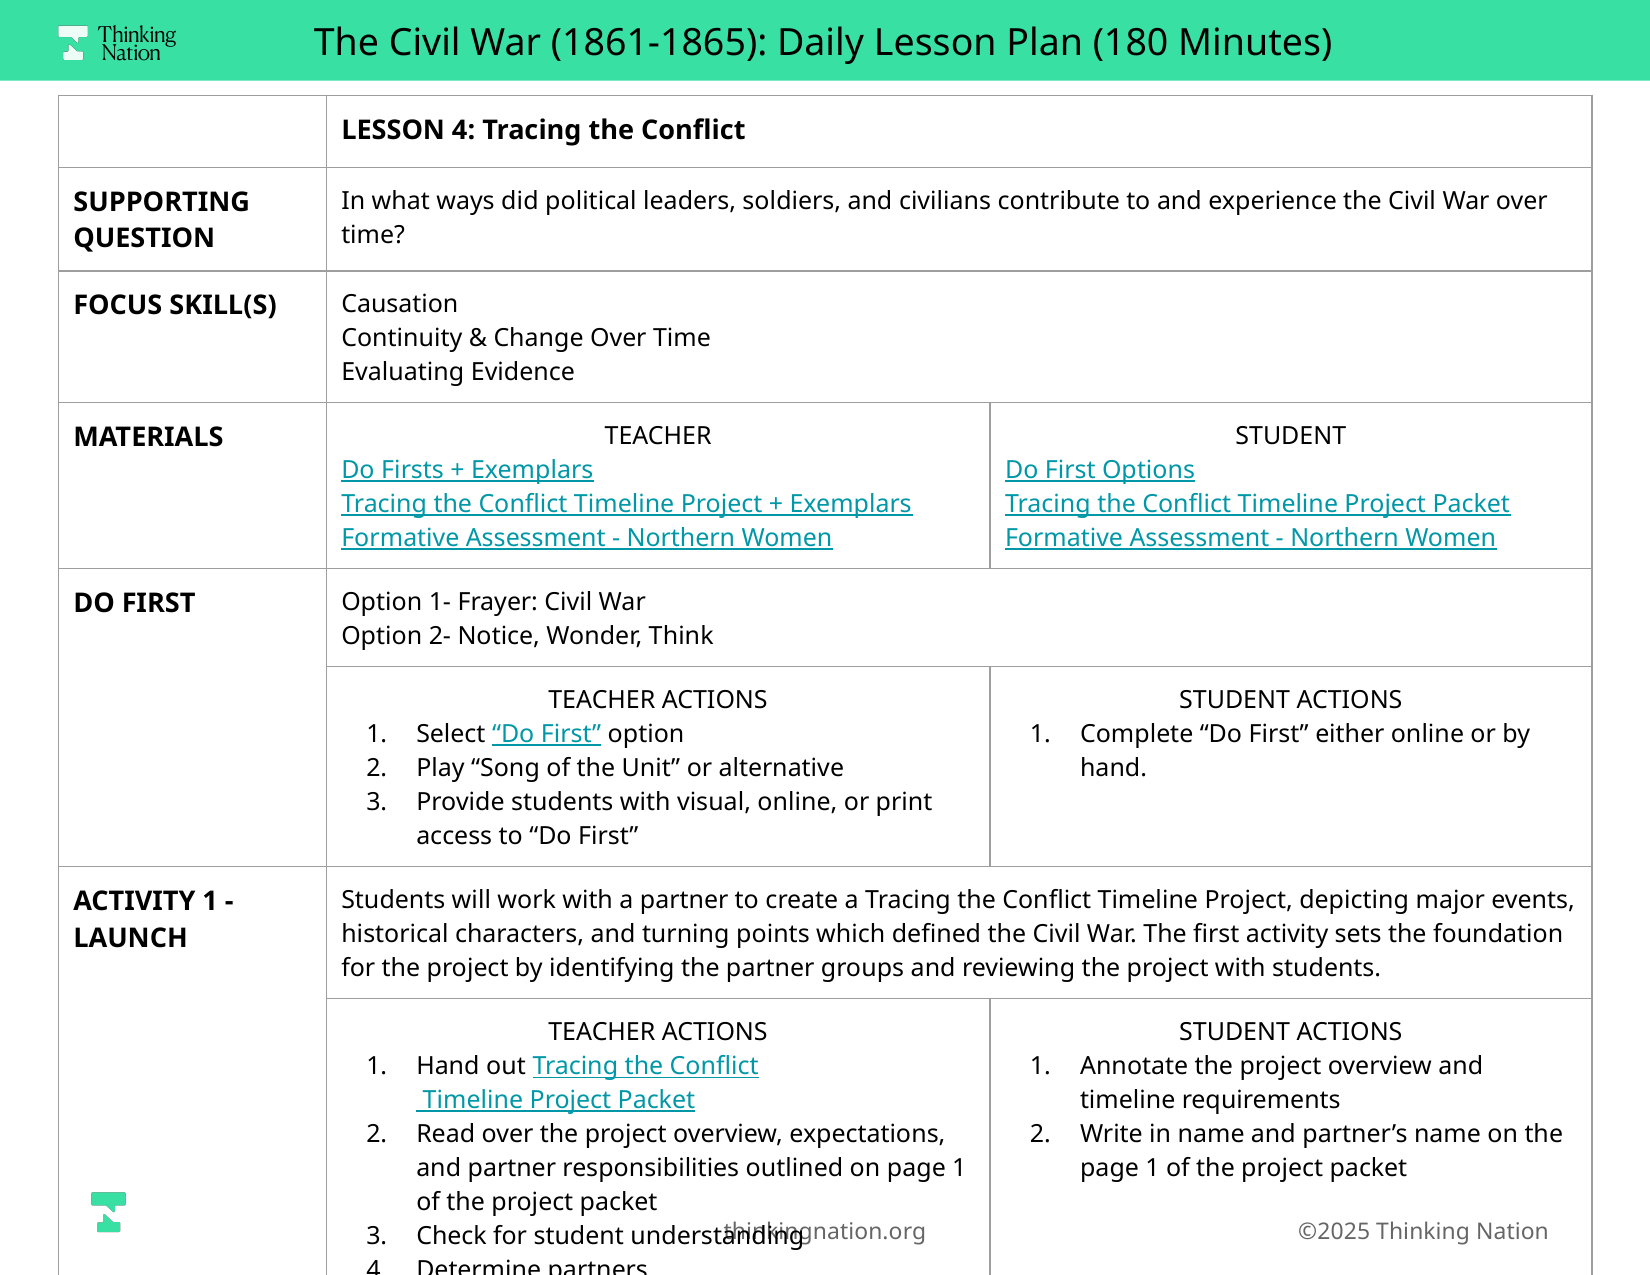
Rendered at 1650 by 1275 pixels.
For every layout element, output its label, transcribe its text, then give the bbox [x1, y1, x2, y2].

table_cell FOCUS SKILL(S) [59, 272, 326, 402]
table_header LESSON 4: Tracing the Conflict [327, 96, 1591, 167]
table_cell In what ways did political leaders, soldiers, and civilians contribute to and experience the Civil War over time? [327, 168, 1591, 270]
table_cell Causation Continuity & Change Over Time Evaluating Evidence [327, 272, 1591, 402]
table_cell TEACHER Do Firsts + Exemplars Tracing the Conflict Timeline Project + Exemplars Formative Assessment - Northern Women [327, 403, 989, 568]
table_cell STUDENT ACTIONS Complete “Do First” either online or by hand. [991, 667, 1591, 866]
table_cell Option 1- Frayer: Civil War Option 2- Notice, Wonder, Think [327, 569, 1591, 666]
picture [80, 1184, 136, 1240]
table_cell DO FIRST [59, 569, 326, 866]
table_cell Students will work with a partner to create a Tracing the Conflict Timeline Project, depicting major events, historical characters, and turning points which defined the Civil War. The first activity sets the foundation for the project by identifying the partner groups and reviewing the project with students. [327, 867, 1591, 998]
picture [45, 14, 180, 85]
table_cell MATERIALS [59, 403, 326, 568]
table_cell TEACHER ACTIONS Hand out Tracing the Conflict Timeline Project Packet Read over the project overview, expectations, and partner responsibilities outlined on page 1 of the project packet Check for student understanding Determine partners [327, 999, 989, 1275]
table_cell STUDENT ACTIONS Annotate the project overview and timeline requirements Write in name and partner’s name on the page 1 of the project packet [991, 999, 1591, 1275]
text_box The Civil War (1861-1865): Daily Lesson Plan (180 Minutes) [0, 0, 1650, 81]
table_cell STUDENT Do First Options Tracing the Conflict Timeline Project Packet Formative Assessment - Northern Women [991, 403, 1591, 568]
table_cell TEACHER ACTIONS Select “Do First” option Play “Song of the Unit” or alternative Provide students with visual, online, or print access to “Do First” [327, 667, 989, 866]
table_cell SUPPORTING QUESTION [59, 168, 326, 270]
table_header [59, 96, 326, 167]
table_cell ACTIVITY 1 - LAUNCH [59, 867, 326, 1275]
